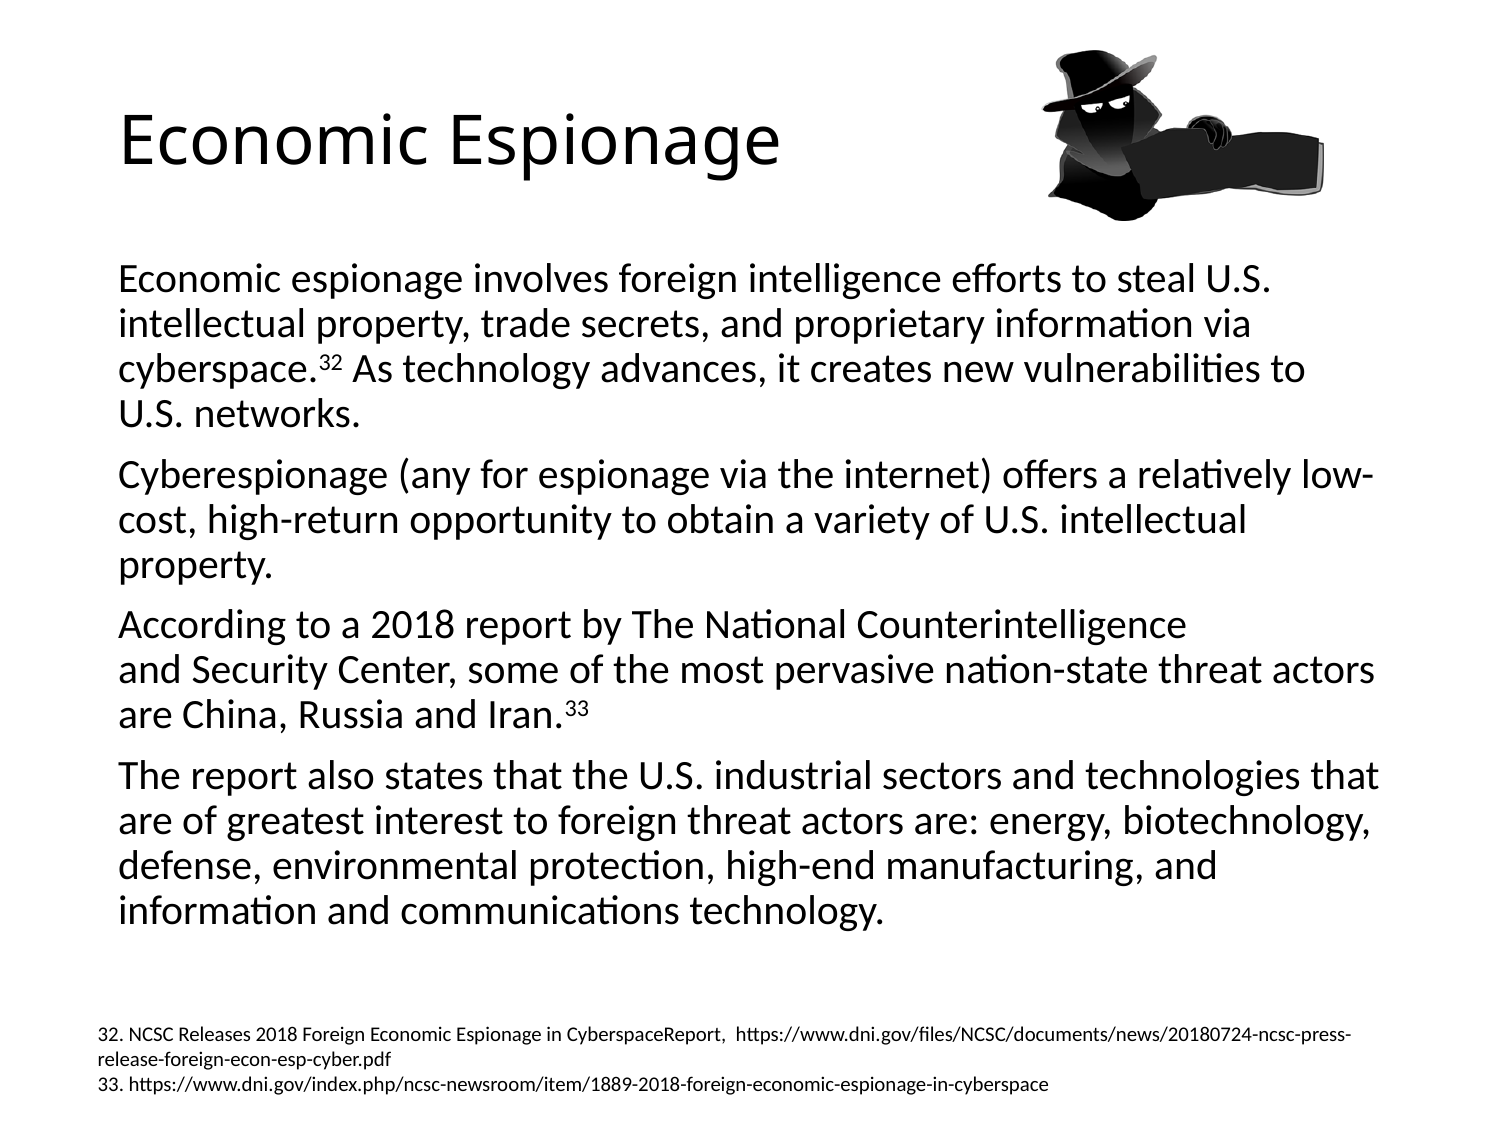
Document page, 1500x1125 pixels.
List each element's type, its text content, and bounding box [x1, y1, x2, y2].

picture [1040, 50, 1324, 221]
text_box 32. NCSC Releases 2018 Foreign Economic Espionage in CyberspaceReport, https://www.dni.gov/files/NCSC/documents/news/20180724-ncsc-press-release-foreign-econ-esp-cyber.pdf 33. https://www.dni.gov/index.php/ncsc-newsroom/item/1889-2018-foreign-economic-espionage-in-cyberspace [83, 1013, 1417, 1103]
title Economic Espionage [102, 74, 1398, 248]
list Economic espionage involves foreign intelligence efforts to steal U.S. intellectual property, trade secrets, and proprietary information via cyberspace.32 As technology advances, it creates new vulnerabilities to U.S. networks. Cyberespionage (any for espionage via the internet) offers a relatively low-cost, high-return opportunity to obtain a variety of U.S. intellectual property. According to a 2018 report by The National Counterintelligence and Security Center, some of the most pervasive nation-state threat actors are China, Russia and Iran.33 The report also states that the U.S. industrial sectors and technologies that are of greatest interest to foreign threat actors are: energy, biotechnology, defense, environmental protection, high-end manufacturing, and information and communications technology. [102, 248, 1398, 1013]
